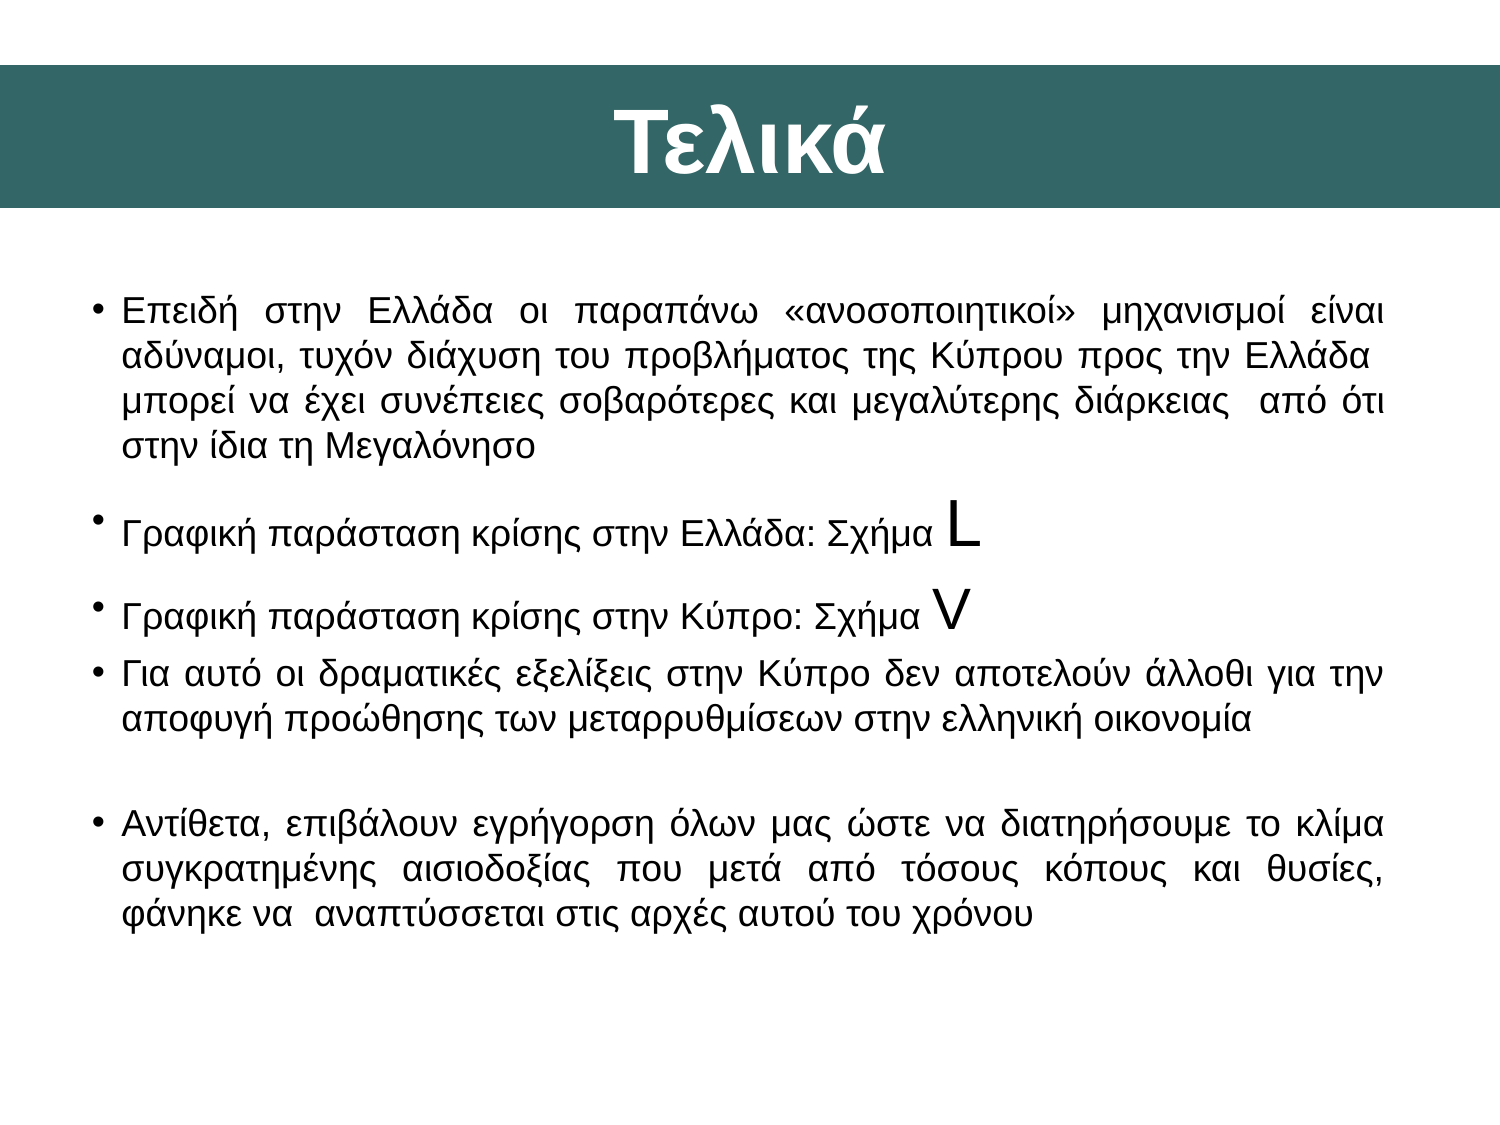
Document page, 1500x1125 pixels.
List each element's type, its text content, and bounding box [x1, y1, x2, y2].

title Τελικά [0, 64, 1500, 209]
list Επειδή στην Ελλάδα οι παραπάνω «ανοσοποιητικοί» μηχανισμοί είναι αδύναμοι, τυχόν διάχυση του προβλήματος της Κύπρου προς την Ελλάδα μπορεί να έχει συνέπειες σοβαρότερες και μεγαλύτερης διάρκειας από ότι στην ίδια τη Μεγαλόνησο Γραφική παράσταση κρίσης στην Ελλάδα: Σχήμα L Γραφική παράσταση κρίσης στην Κύπρο: Σχήμα V Για αυτό οι δραματικές εξελίξεις στην Κύπρο δεν αποτελούν άλλοθι για την αποφυγή προώθησης των μεταρρυθμίσεων στην ελληνική οικονομία Αντίθετα, επιβάλουν εγρήγορση όλων μας ώστε να διατηρήσουμε το κλίμα συγκρατημένης αισιοδοξίας που μετά από τόσους κόπους και θυσίες, φάνηκε να αναπτύσσεται στις αρχές αυτού του χρόνου [76, 278, 1401, 988]
